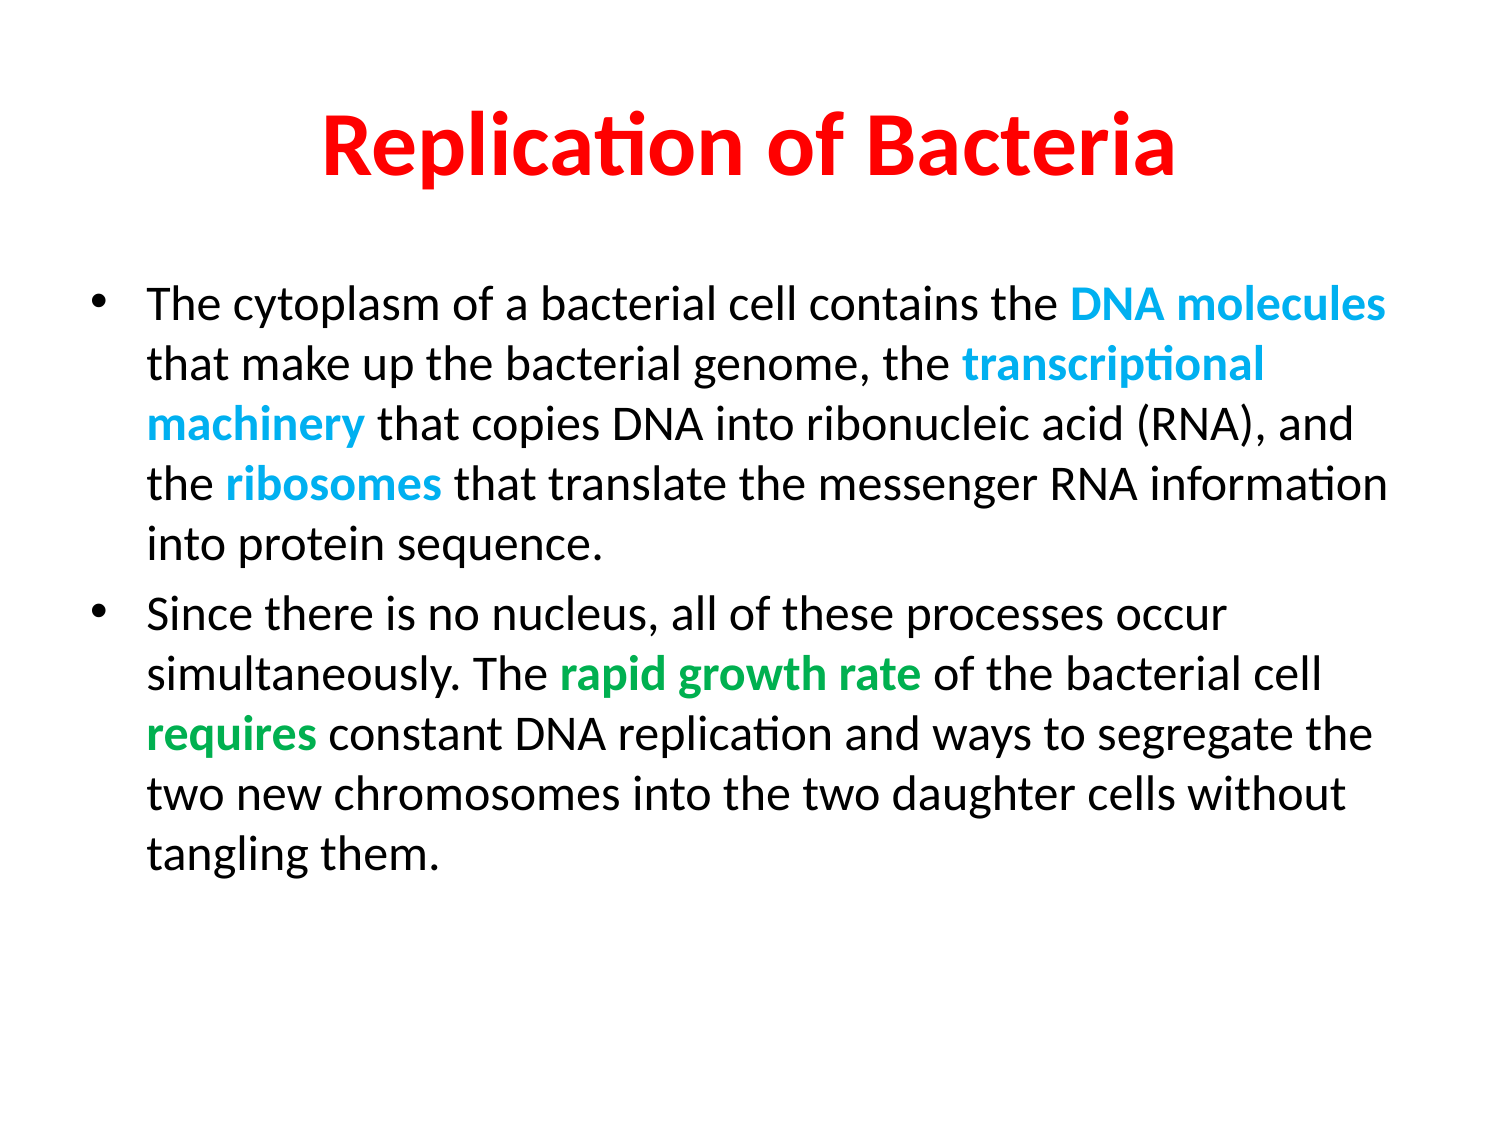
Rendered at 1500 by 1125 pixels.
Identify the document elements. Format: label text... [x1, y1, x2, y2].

title Replication of Bacteria [75, 45, 1425, 233]
list The cytoplasm of a bacterial cell contains the DNA molecules that make up the bacterial genome, the transcriptional machinery that copies DNA into ribonucleic acid (RNA), and the ribosomes that translate the messenger RNA information into protein sequence. Since there is no nucleus, all of these processes occur simultaneously. The rapid growth rate of the bacterial cell requires constant DNA replication and ways to segregate the two new chromosomes into the two daughter cells without tangling them. [75, 262, 1425, 1005]
